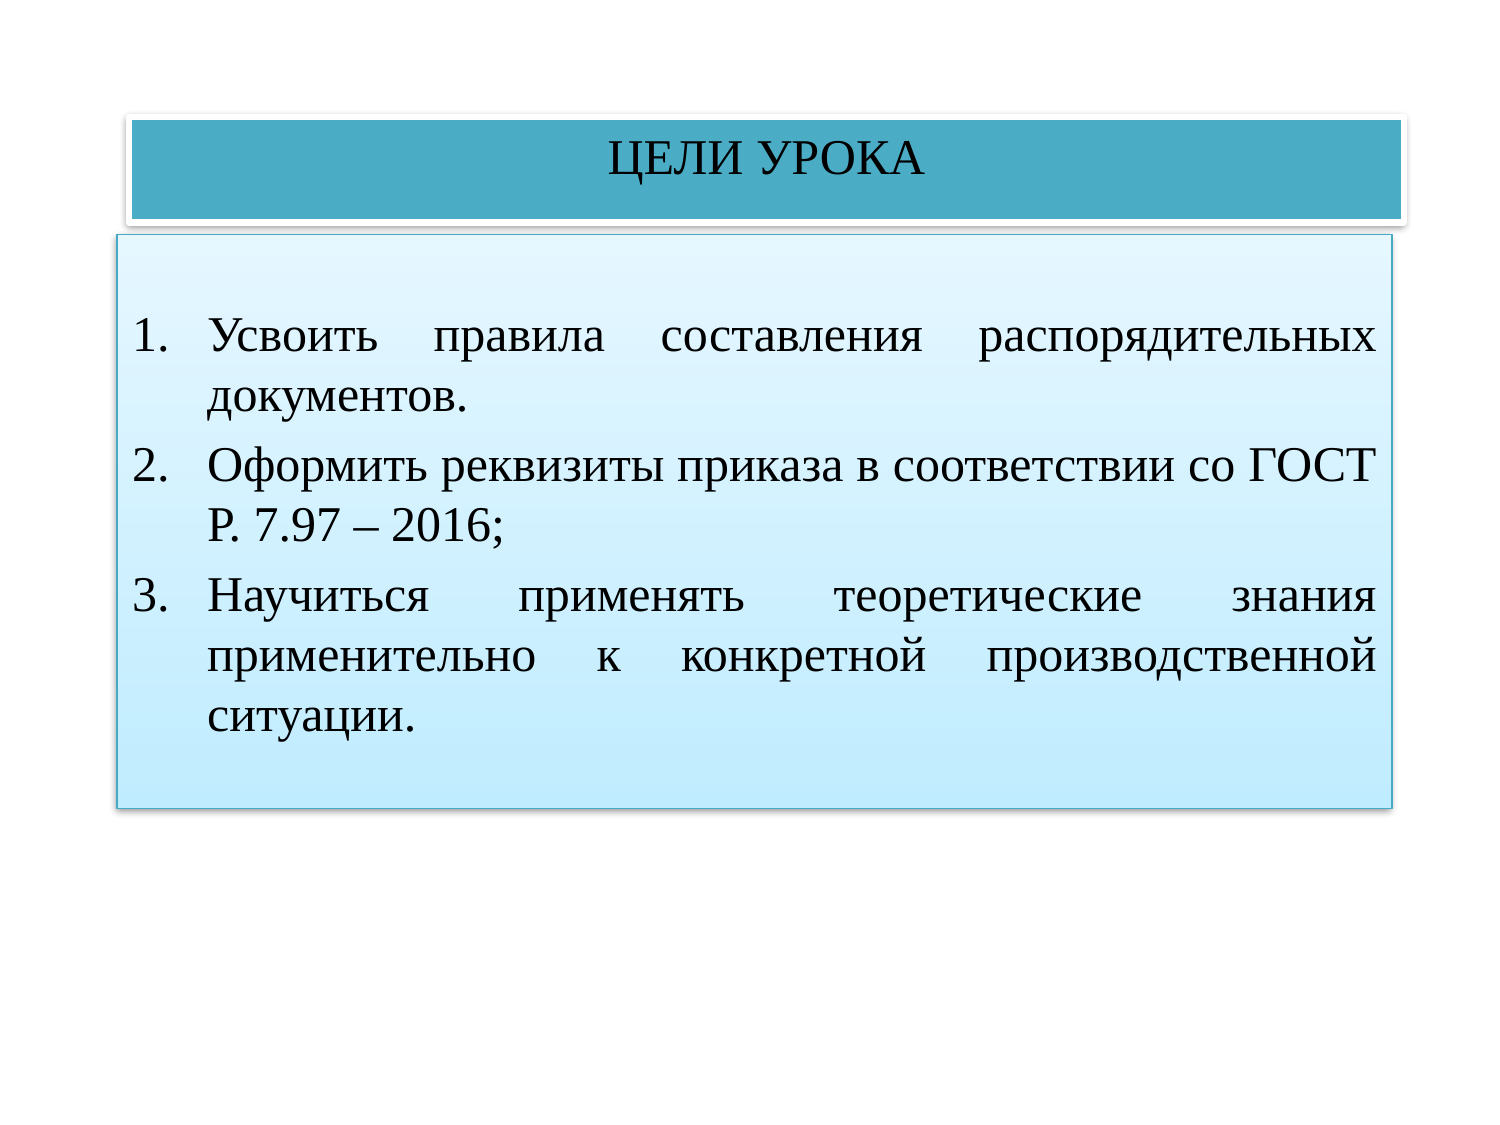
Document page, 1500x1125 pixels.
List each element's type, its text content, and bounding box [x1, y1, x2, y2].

title Цели урока [126, 114, 1407, 226]
list Усвоить правила составления распорядительных документов. Оформить реквизиты приказа в соответствии со ГОСТ Р. 7.97 – 2016; Научиться применять теоретические знания применительно к конкретной производственной ситуации. [116, 234, 1393, 809]
